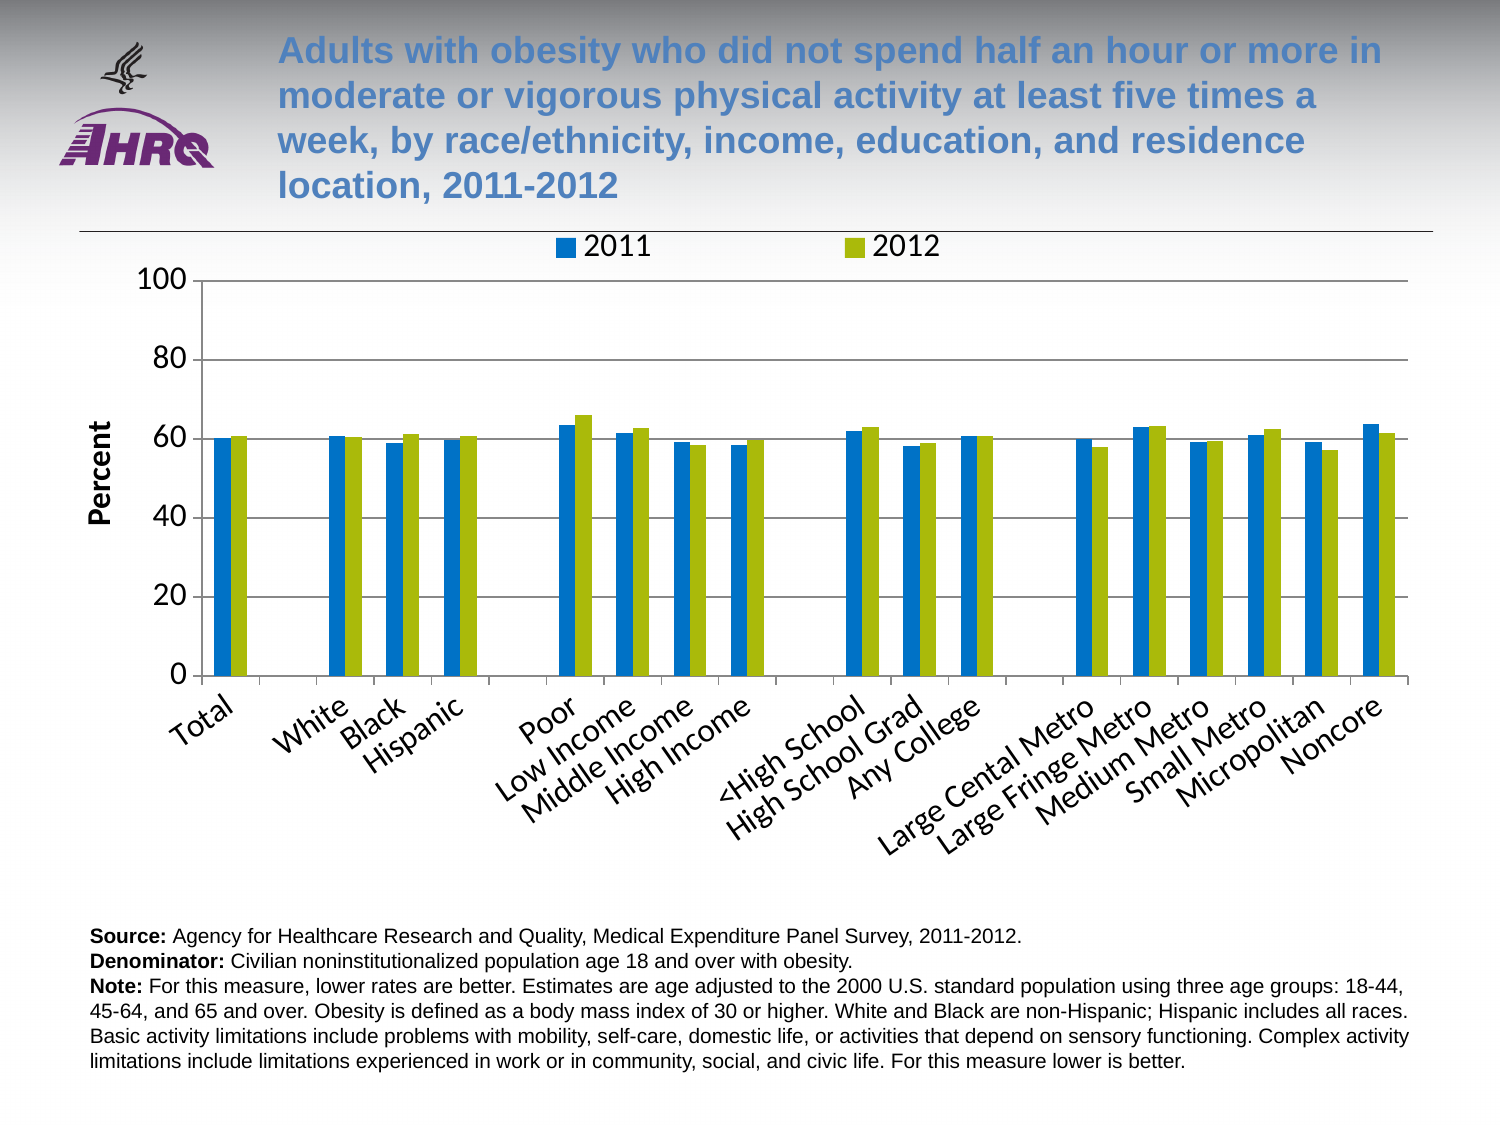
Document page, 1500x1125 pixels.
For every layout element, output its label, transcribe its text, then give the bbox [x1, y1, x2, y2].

picture [0, 0, 1500, 1125]
title Adults with obesity who did not spend half an hour or more in moderate or vigorous physical activity at least five times a week, by race/ethnicity, income, education, and residence location, 2011-2012 [262, 45, 1425, 188]
chart [74, 224, 1426, 886]
text_box Source: Agency for Healthcare Research and Quality, Medical Expenditure Panel Survey, 2011-2012. Denominator: Civilian noninstitutionalized population age 18 and over with obesity. Note: For this measure, lower rates are better. Estimates are age adjusted to the 2000 U.S. standard population using three age groups: 18-44, 45-64, and 65 and over. Obesity is defined as a body mass index of 30 or higher. White and Black are non-Hispanic; Hispanic includes all races. Basic activity limitations include problems with mobility, self-care, domestic life, or activities that depend on sensory functioning. Complex activity limitations include limitations experienced in work or in community, social, and civic life. For this measure lower is better. [74, 914, 1425, 1080]
